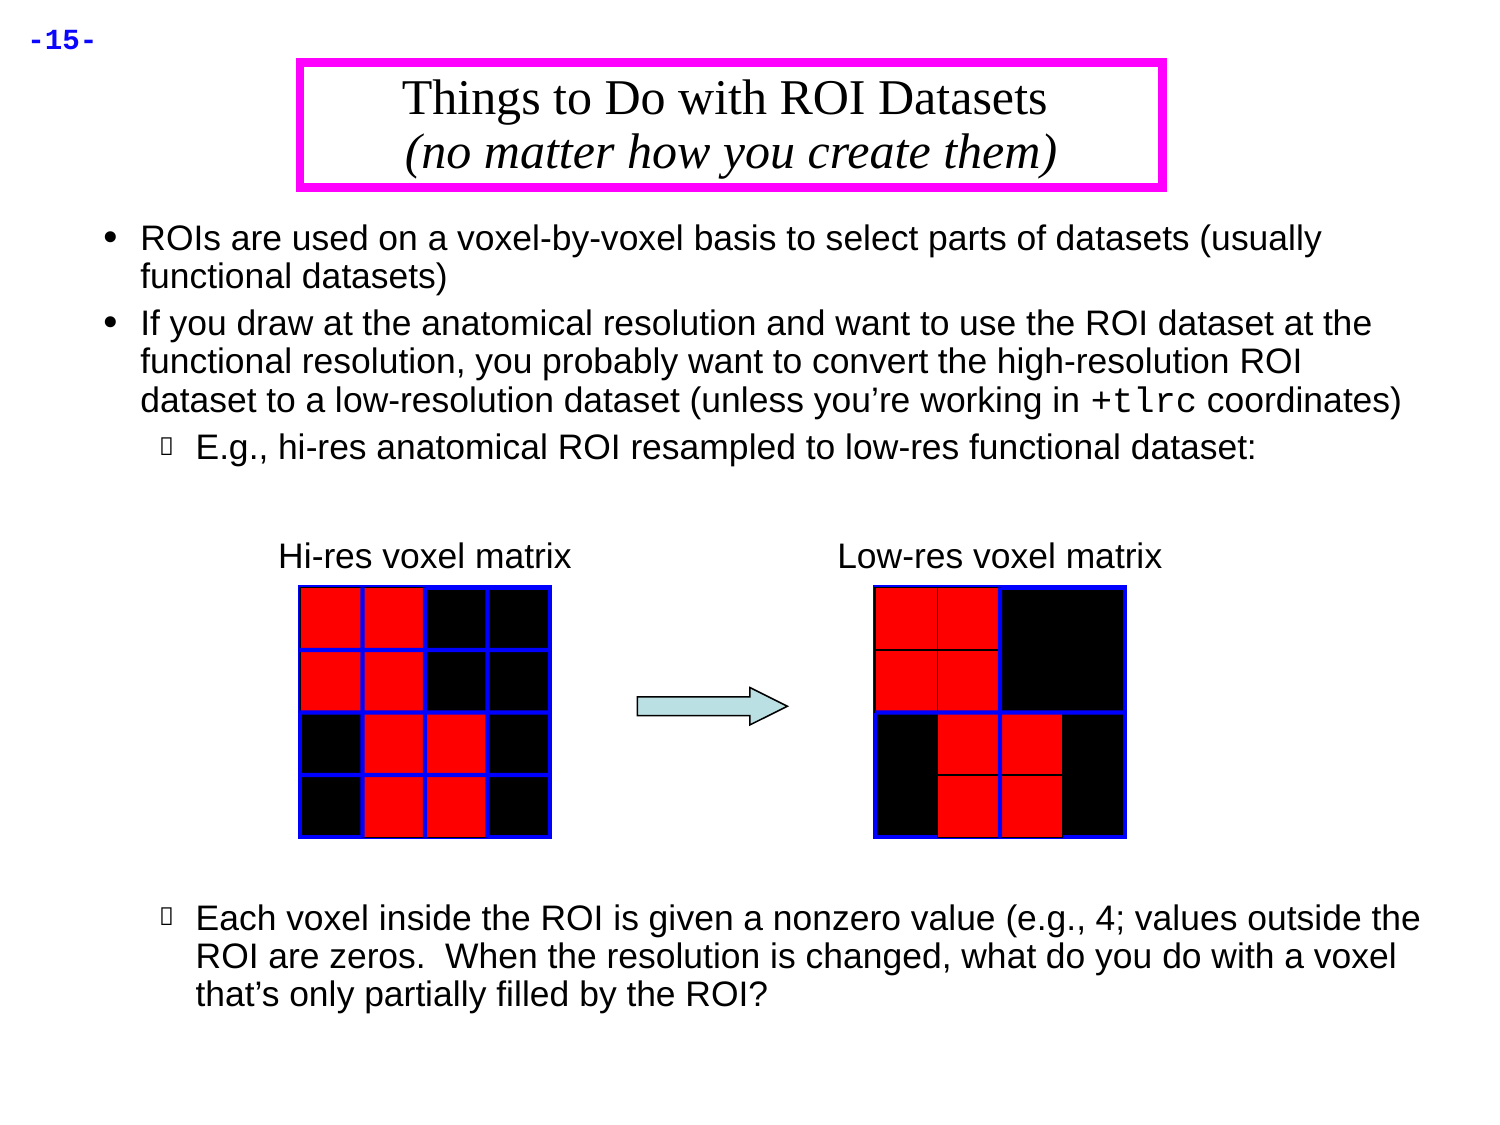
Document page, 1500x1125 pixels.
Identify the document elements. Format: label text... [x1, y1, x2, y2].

text_box [874, 587, 937, 649]
text_box [937, 774, 999, 838]
text_box [426, 587, 487, 650]
text_box [488, 713, 550, 775]
text_box [299, 587, 362, 650]
text_box [363, 651, 425, 712]
text_box [488, 651, 550, 712]
text_box Things to Do with ROI Datasets (no matter how you create them) [299, 62, 1163, 188]
text_box [637, 687, 788, 725]
text_box [363, 774, 424, 838]
text_box [937, 587, 999, 649]
text_box [488, 776, 550, 838]
text_box [1001, 713, 1063, 775]
text_box [1001, 775, 1063, 838]
text_box [426, 776, 487, 838]
text_box [363, 587, 425, 649]
text_box [363, 713, 425, 774]
text_box [937, 713, 999, 774]
text_box [299, 650, 362, 713]
text_box [300, 713, 362, 774]
text_box [874, 649, 937, 713]
text_box Hi-res voxel matrix [237, 525, 613, 583]
text_box [426, 713, 487, 774]
text_box ROIs are used on a voxel-by-voxel basis to select parts of datasets (usually functional datasets) If you draw at the anatomical resolution and want to use the ROI dataset at the functional resolution, you probably want to convert the high-resolution ROI dataset to a low-resolution dataset (unless you’re working in +tlrc coordinates) E.g., hi-res anatomical ROI resampled to low-res functional dataset: Each voxel inside the ROI is given a nonzero value (e.g., 4; values outside the ROI are zeros. When the resolution is changed, what do you do with a voxel that’s only partially filled by the ROI? [87, 212, 1438, 1075]
text_box [488, 587, 550, 650]
text_box [937, 649, 1000, 712]
text_box Low-res voxel matrix [812, 525, 1188, 583]
text_box [300, 775, 362, 838]
text_box [426, 651, 487, 712]
